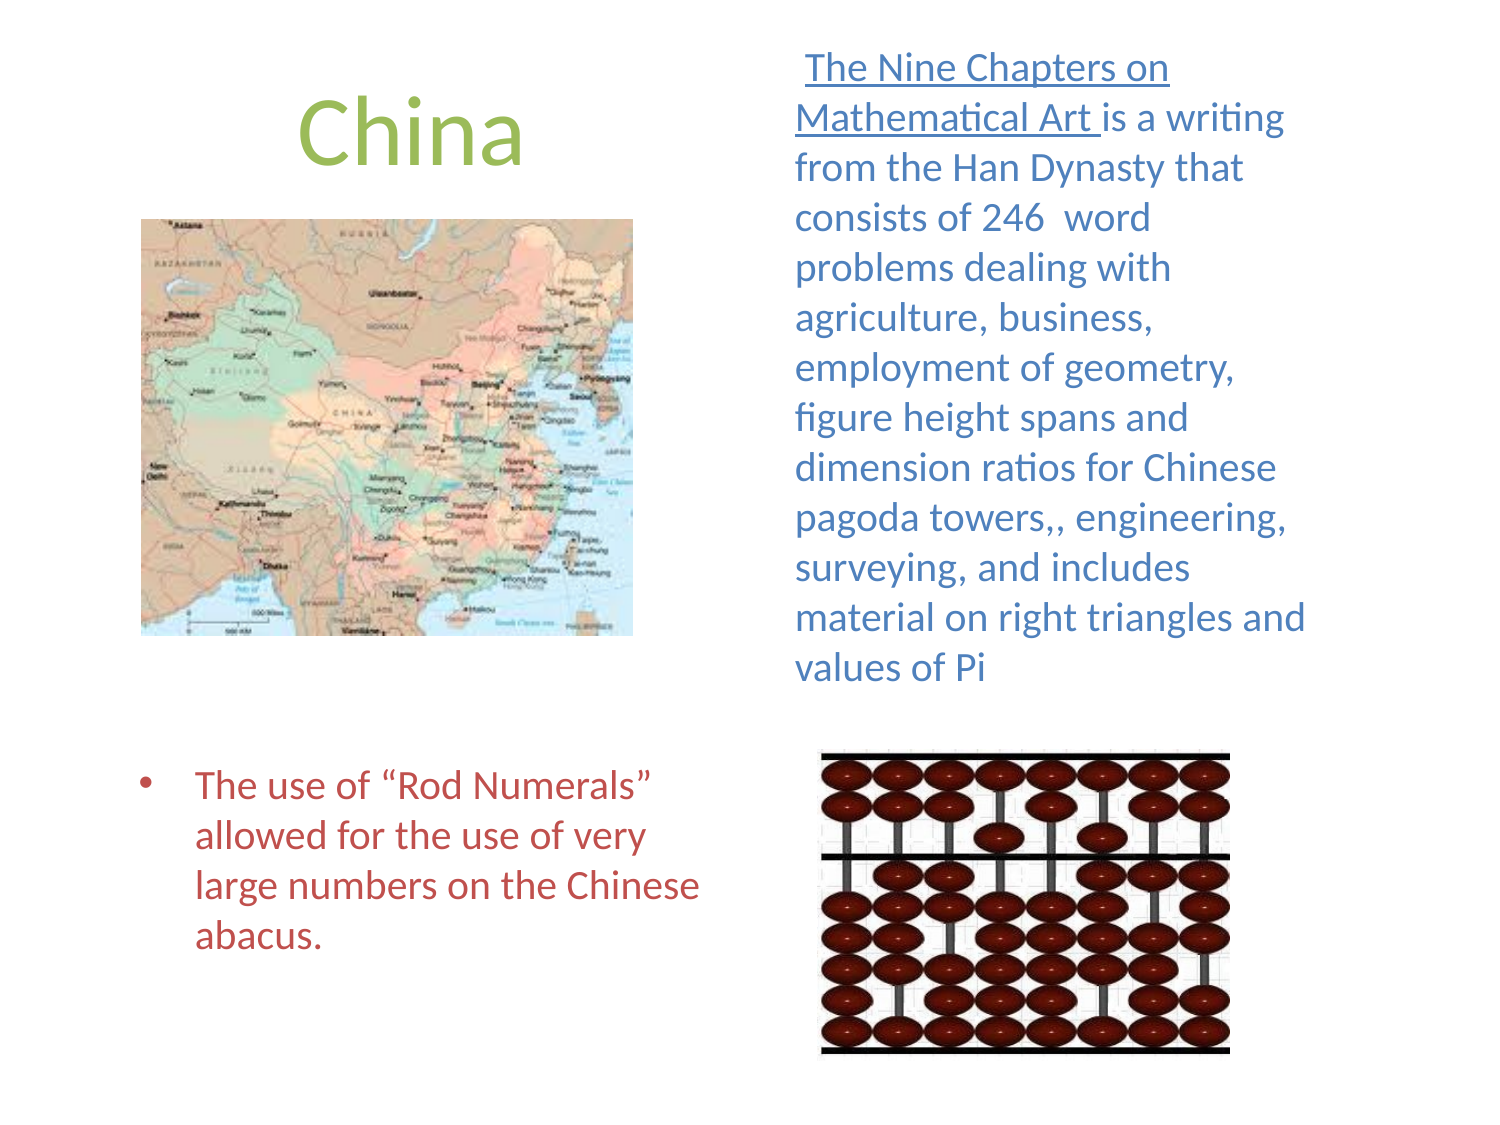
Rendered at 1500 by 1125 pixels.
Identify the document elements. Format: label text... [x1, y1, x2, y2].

list The use of “Rod Numerals” allowed for the use of very large numbers on the Chinese abacus. [123, 750, 721, 1073]
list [723, 749, 1324, 1073]
title China [0, 32, 723, 217]
list The Nine Chapters on Mathematical Art is a writing from the Han Dynasty that consists of 246 word problems dealing with agriculture, business, employment of geometry, figure height spans and dimension ratios for Chinese pagoda towers,, engineering, surveying, and includes material on right triangles and values of Pi [723, 32, 1324, 657]
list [0, 219, 775, 636]
